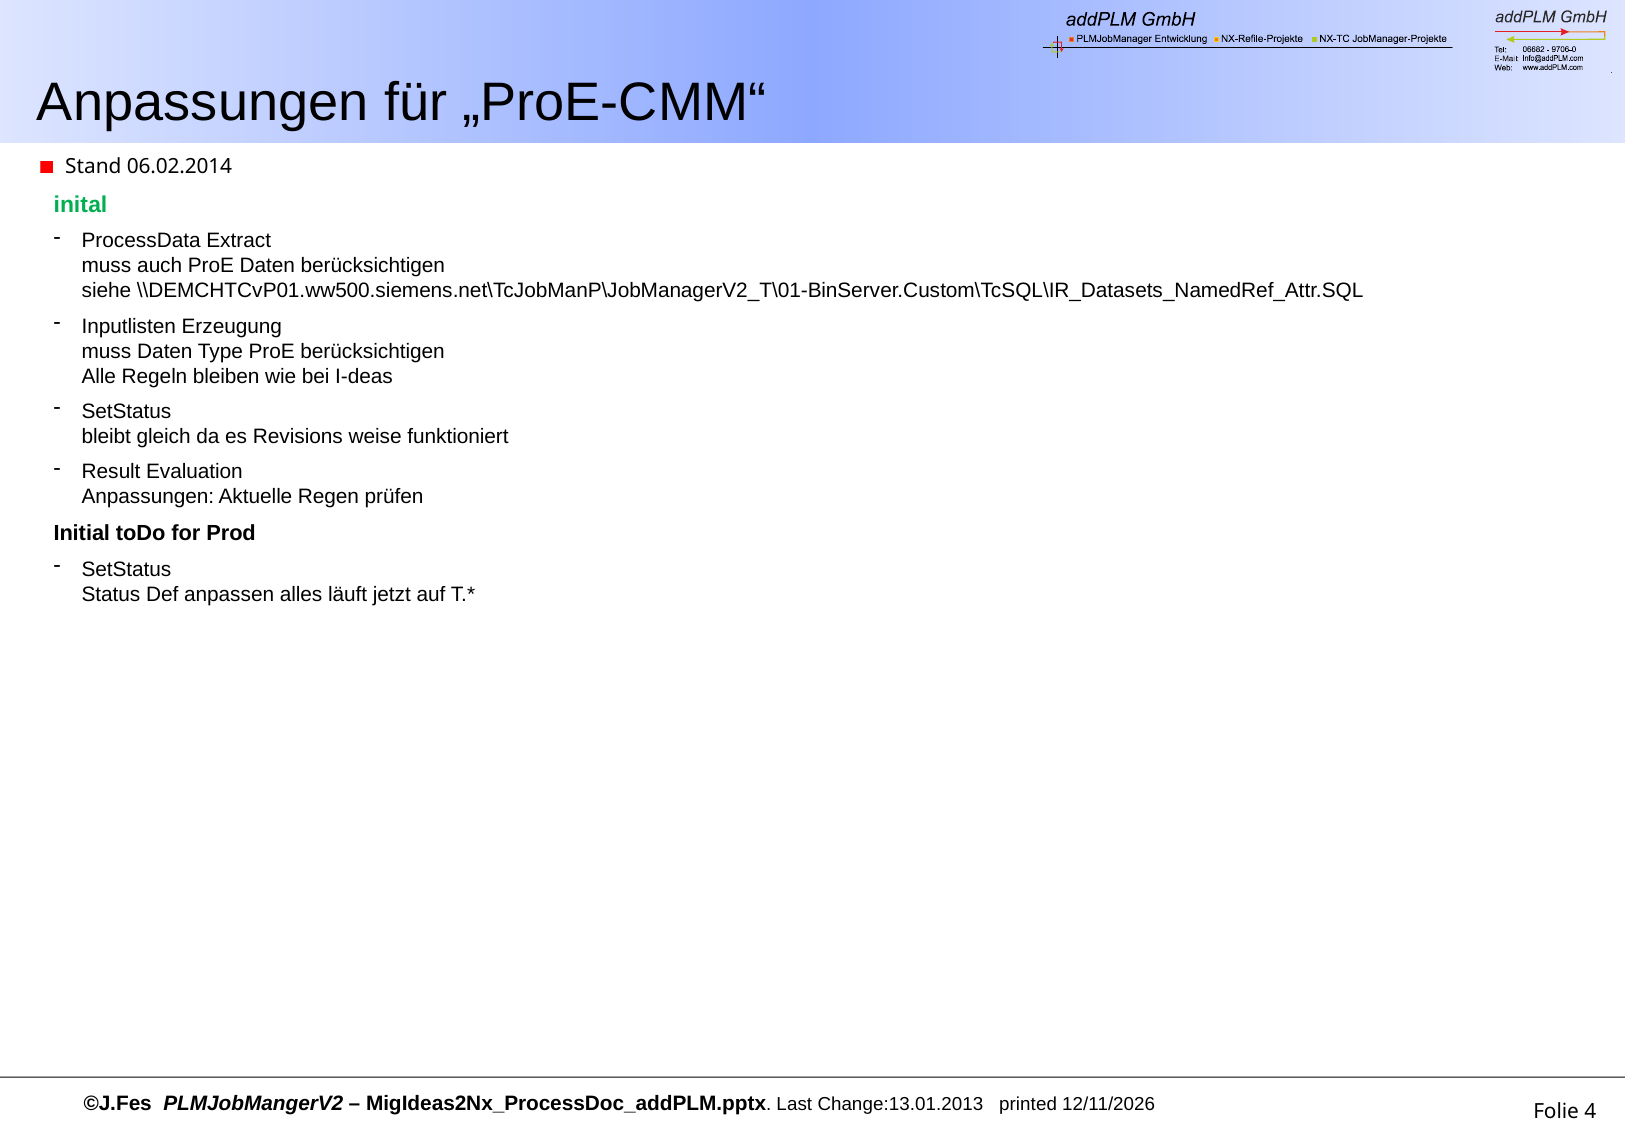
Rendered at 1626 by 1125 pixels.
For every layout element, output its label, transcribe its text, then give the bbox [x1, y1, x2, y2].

title Anpassungen für „ProE-CMM“ [21, 59, 1612, 138]
list Stand 06.02.2014 [22, 152, 1600, 182]
slide_number Folie 4 [1425, 1089, 1612, 1116]
picture [37, 158, 53, 173]
text_box inital ProcessData Extract muss auch ProE Daten berücksichtigen siehe \\DEMCHTCvP01.ww500.siemens.net\TcJobManP\JobManagerV2_T\01-BinServer.Custom\TcSQL\IR_Datasets_NamedRef_Attr.SQL Inputlisten Erzeugung muss Daten Type ProE berücksichtigen Alle Regeln bleiben wie bei I-deas SetStatus bleibt gleich da es Revisions weise funktioniert Result Evaluation Anpassungen: Aktuelle Regen prüfen Initial toDo for Prod SetStatus Status Def anpassen alles läuft jetzt auf T.* [38, 181, 1463, 649]
